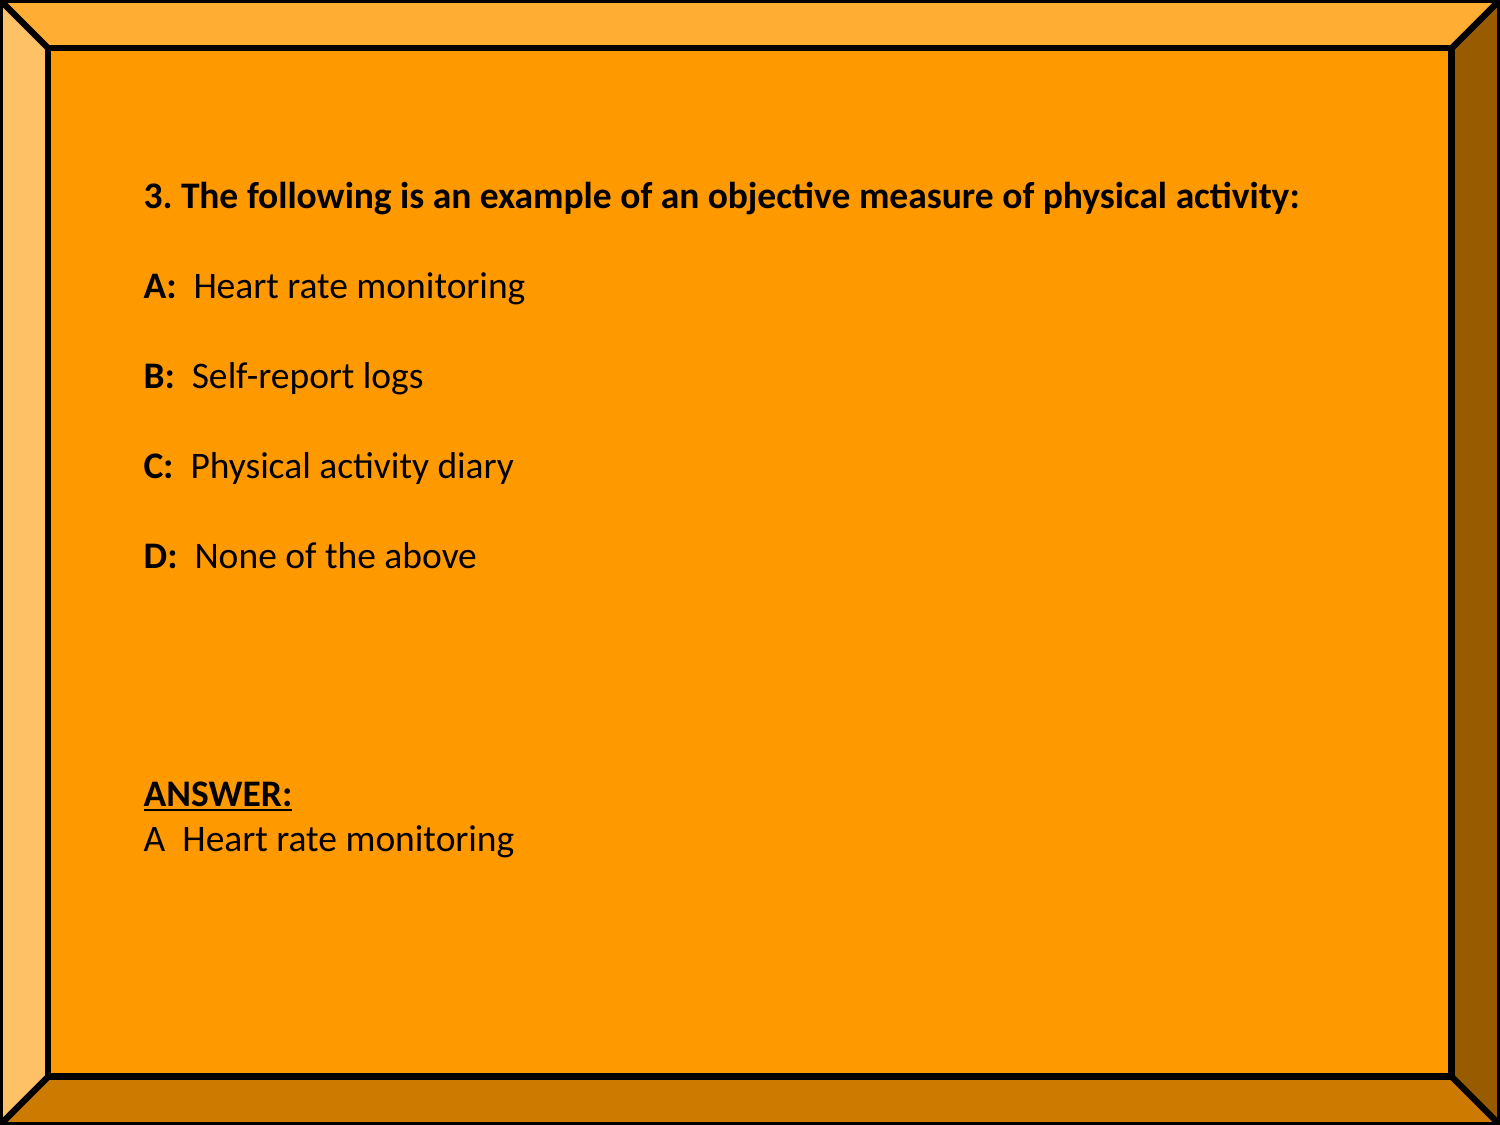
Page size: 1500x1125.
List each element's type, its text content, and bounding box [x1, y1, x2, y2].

text_box ANSWER: A Heart rate monitoring [128, 761, 1383, 912]
text_box 3. The following is an example of an objective measure of physical activity: A: Heart rate monitoring B: Self-report logs C: Physical activity diary D: None of the above [128, 163, 1360, 629]
